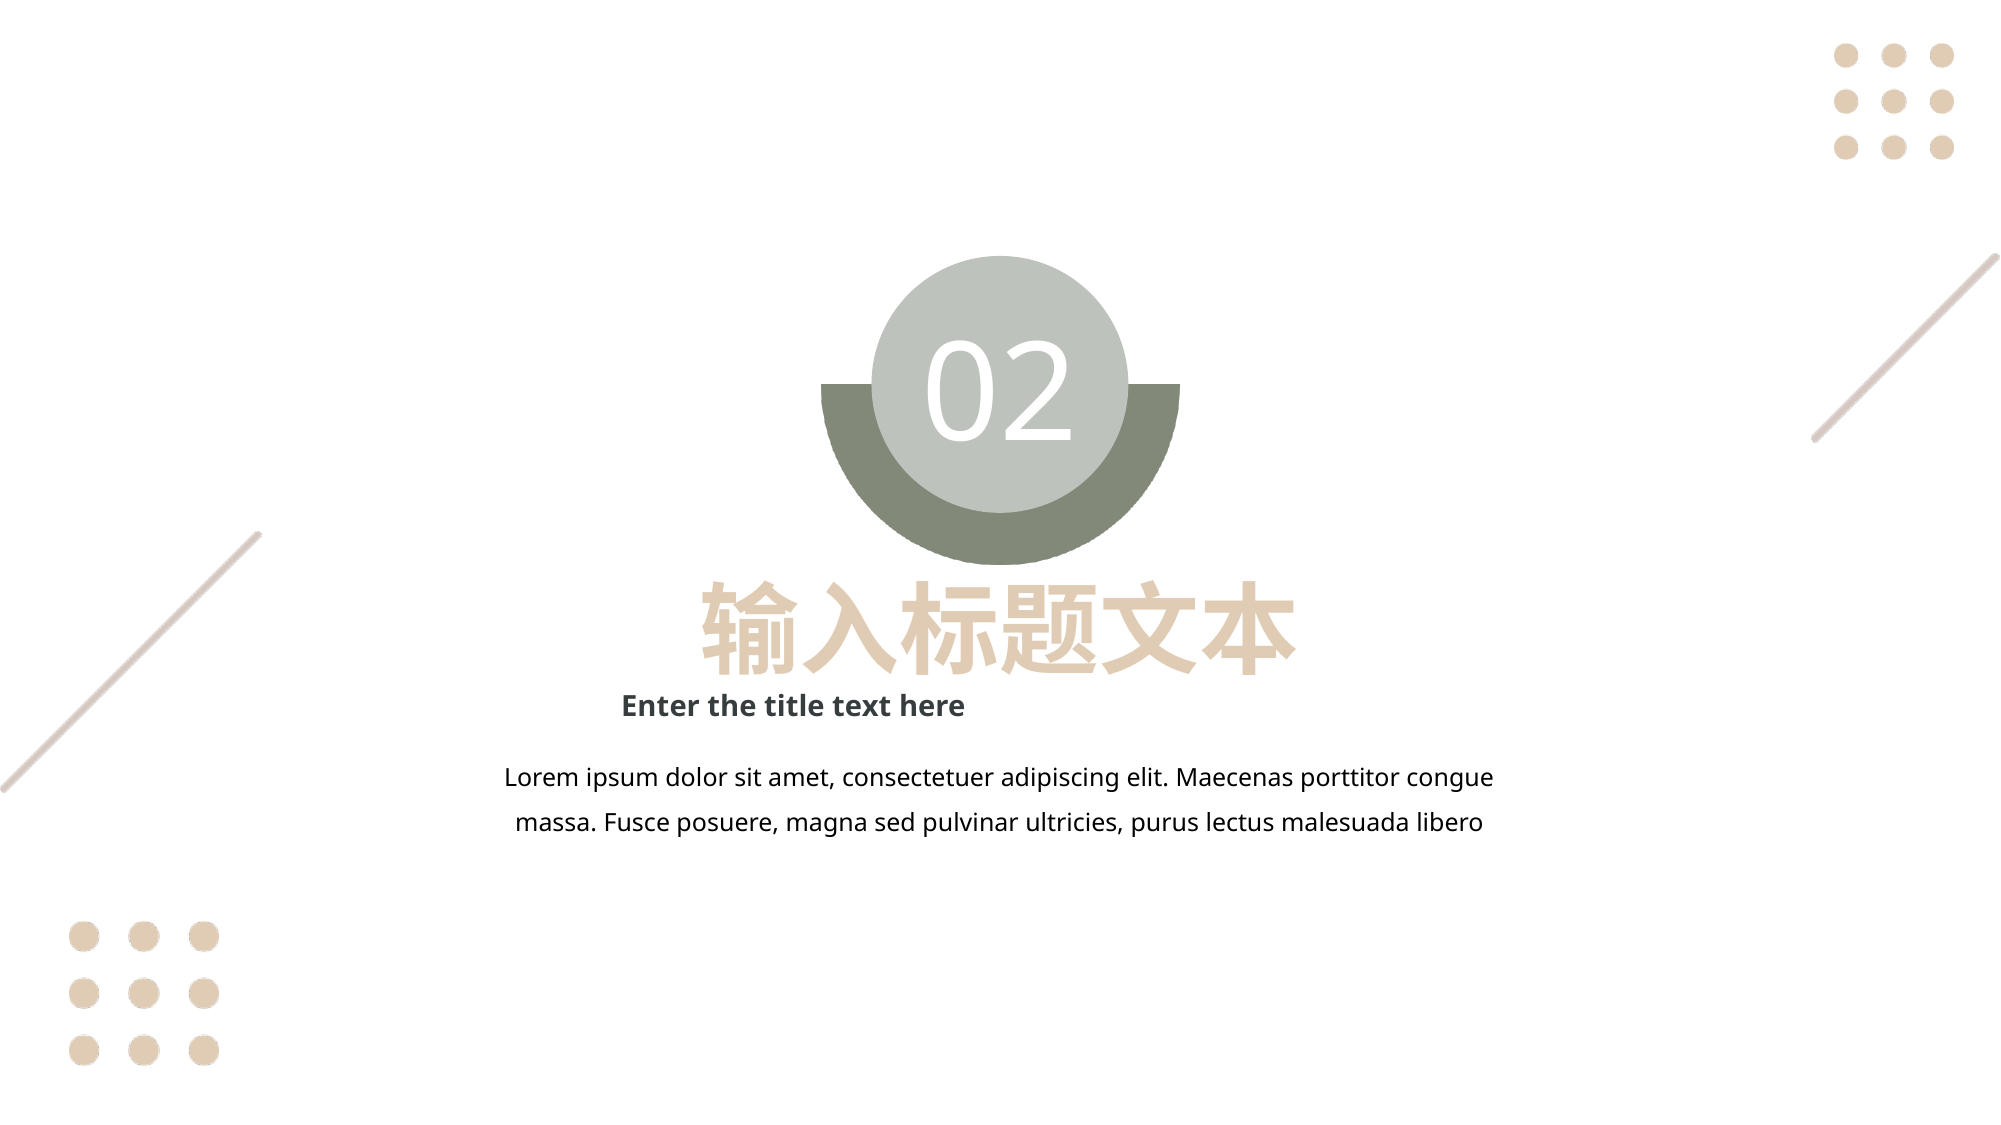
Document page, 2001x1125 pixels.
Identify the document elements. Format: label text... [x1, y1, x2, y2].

text_box 输入标题文本 [685, 558, 1315, 680]
picture [1834, 43, 1954, 160]
picture [69, 921, 219, 1066]
text_box Enter the title text here [606, 680, 1394, 730]
picture [0, 531, 262, 793]
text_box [818, 255, 1181, 565]
text_box Lorem ipsum dolor sit amet, consectetuer adipiscing elit. Maecenas porttitor congue massa. Fusce posuere, magna sed pulvinar ultricies, purus lectus malesuada libero [483, 739, 1517, 845]
picture [1811, 253, 2000, 443]
